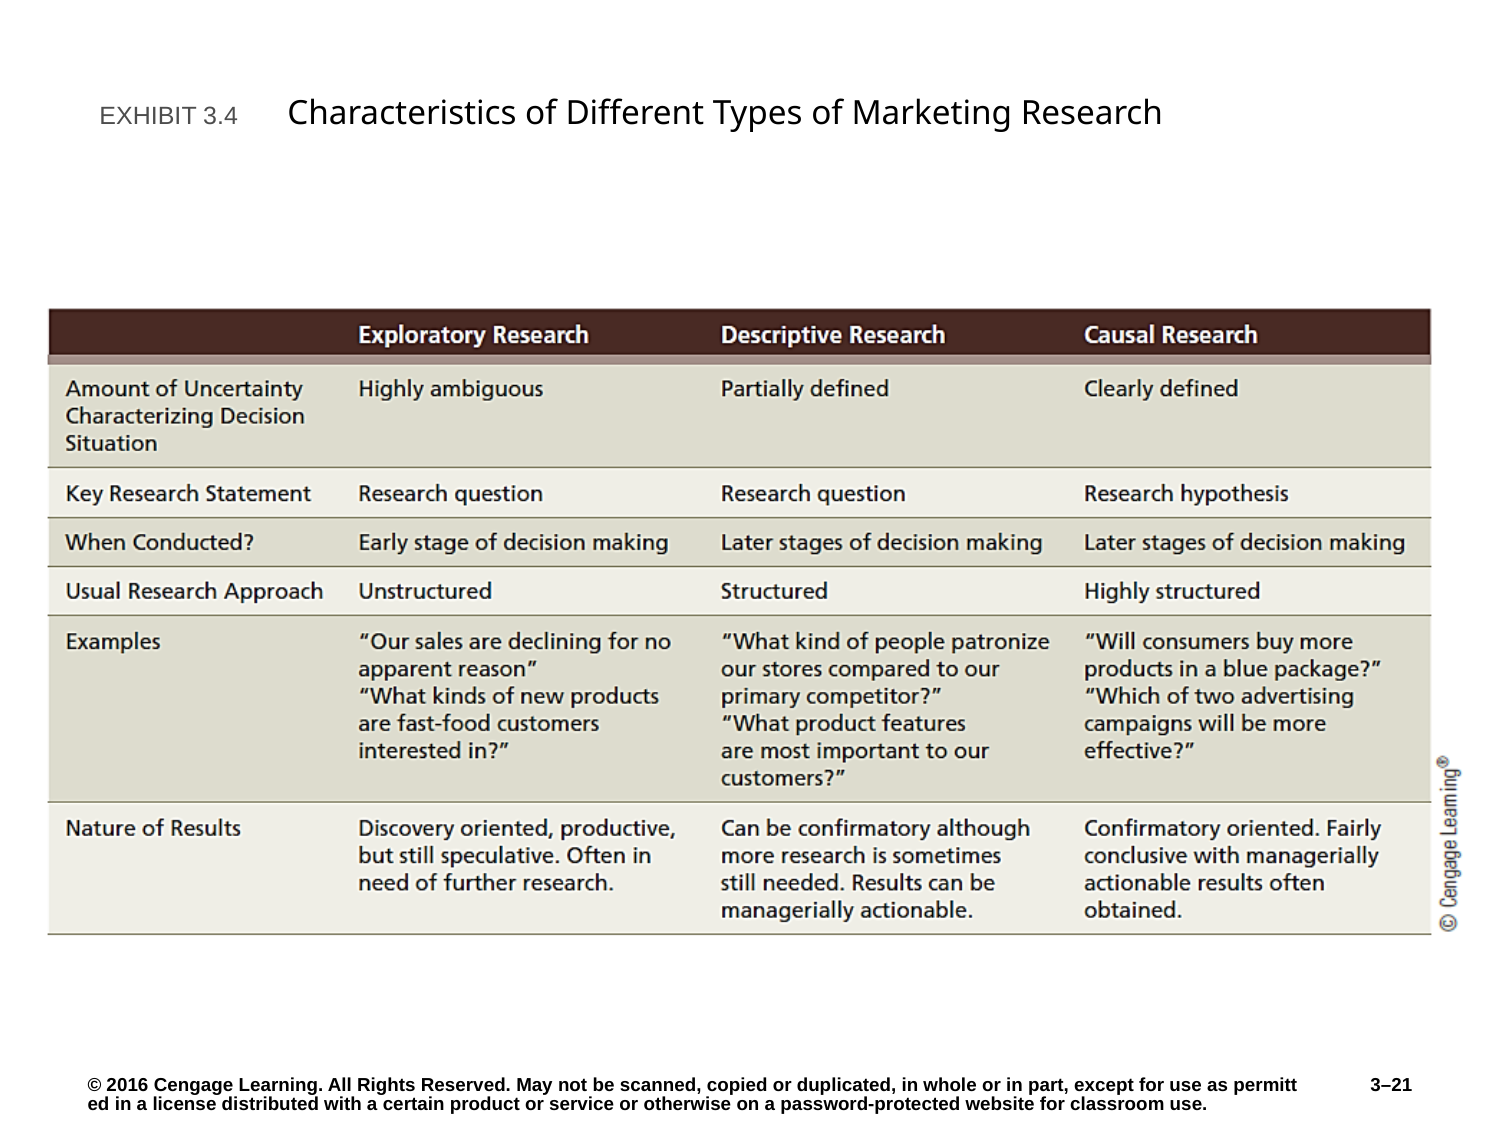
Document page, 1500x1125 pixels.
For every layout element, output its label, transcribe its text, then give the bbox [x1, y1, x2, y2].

footer © 2016 Cengage Learning. All Rights Reserved. May not be scanned, copied or duplicated, in whole or in part, except for use as permitted in a license distributed with a certain product or service or otherwise on a password-protected website for classroom use. [87, 1057, 1050, 1103]
slide_number 3–21 [1050, 1042, 1413, 1103]
picture [45, 306, 1463, 938]
text_box EXHIBIT 3.4 Characteristics of Different Types of Marketing Research [84, 84, 1414, 139]
